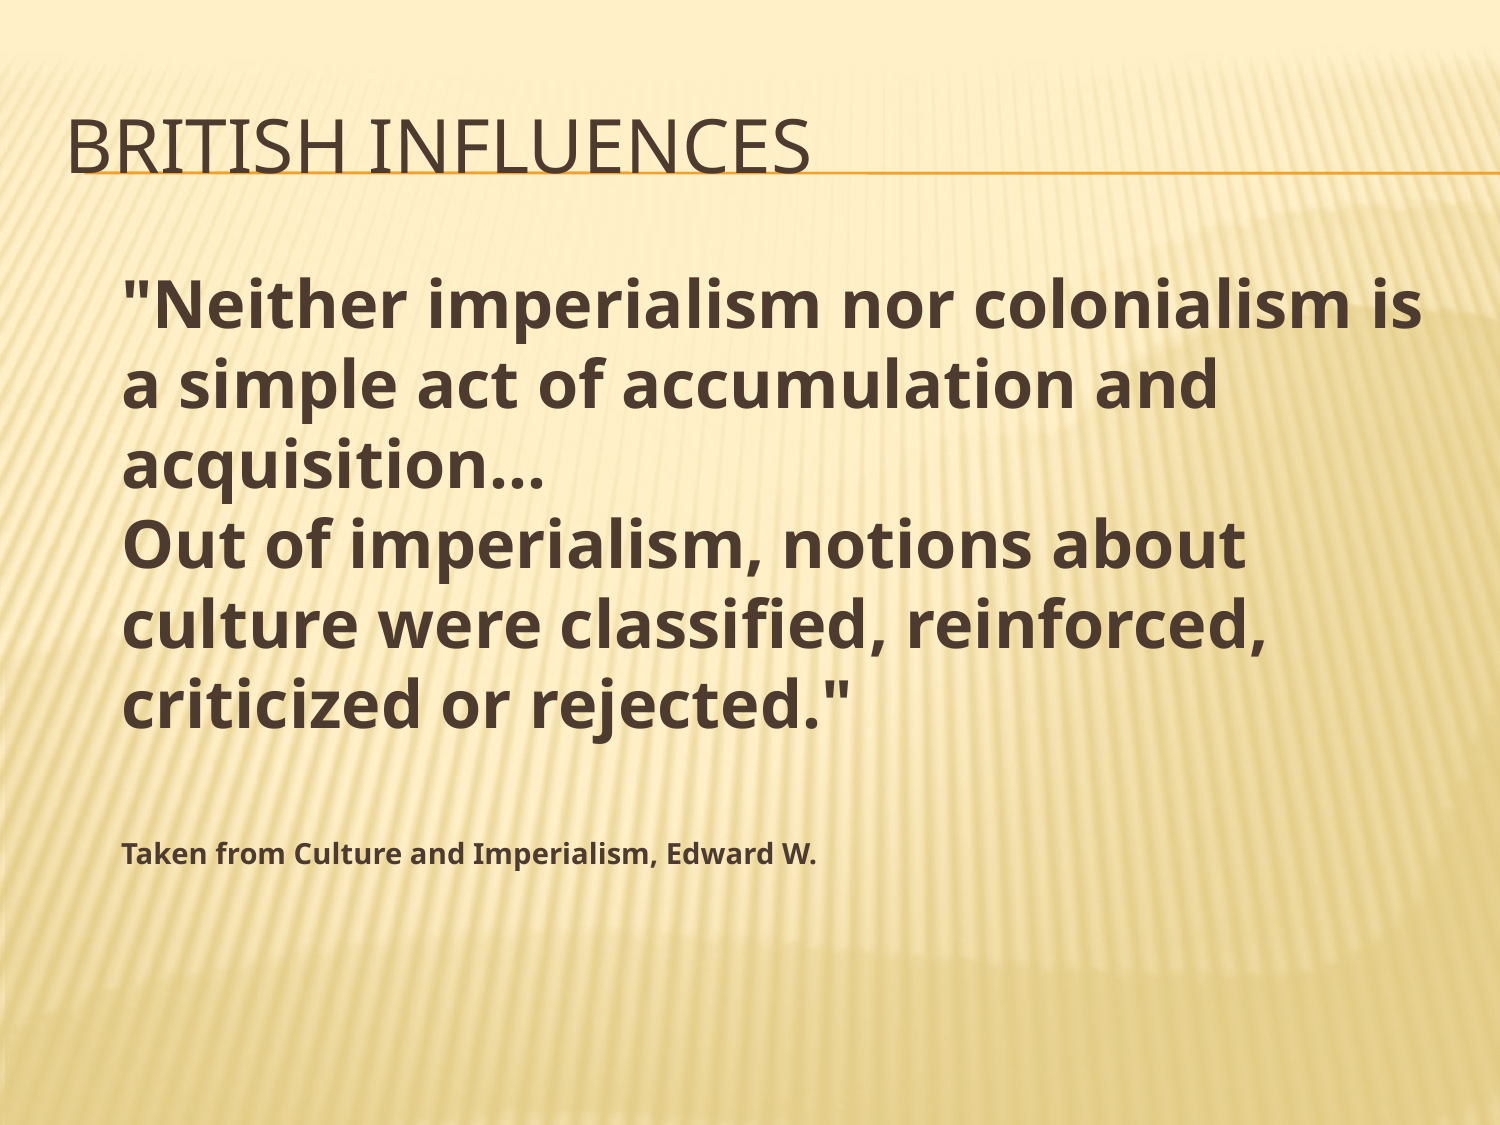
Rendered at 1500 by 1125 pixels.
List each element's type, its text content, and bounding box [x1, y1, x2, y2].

title British Influences [50, 75, 1475, 213]
list "Neither imperialism nor colonialism is a simple act of accumulation and acquisition… Out of imperialism, notions about culture were classified, reinforced, criticized or rejected." Taken from Culture and Imperialism, Edward W. [50, 254, 1475, 998]
